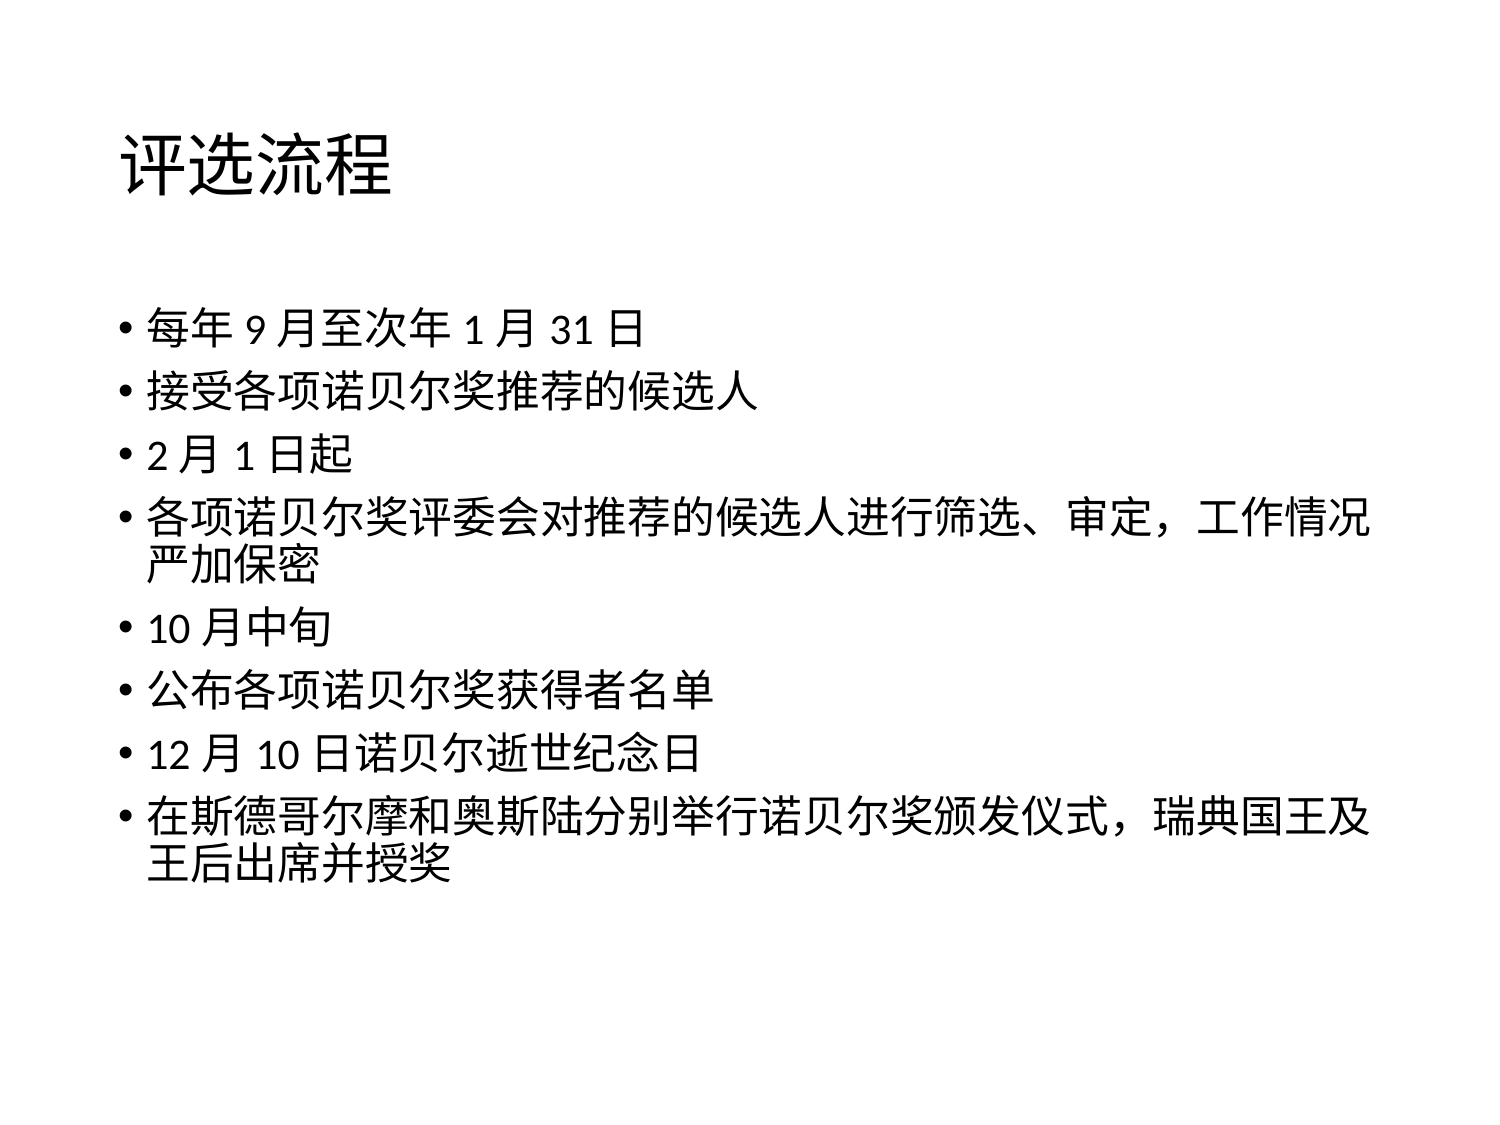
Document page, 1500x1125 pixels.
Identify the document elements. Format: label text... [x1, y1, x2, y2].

title 评选流程 [103, 59, 1397, 278]
list 每年9月至次年1月31日 接受各项诺贝尔奖推荐的候选人 2月1日起 各项诺贝尔奖评委会对推荐的候选人进行筛选、审定，工作情况严加保密 10月中旬 公布各项诺贝尔奖获得者名单 12月10日诺贝尔逝世纪念日 在斯德哥尔摩和奥斯陆分别举行诺贝尔奖颁发仪式，瑞典国王及王后出席并授奖 [103, 299, 1397, 1014]
